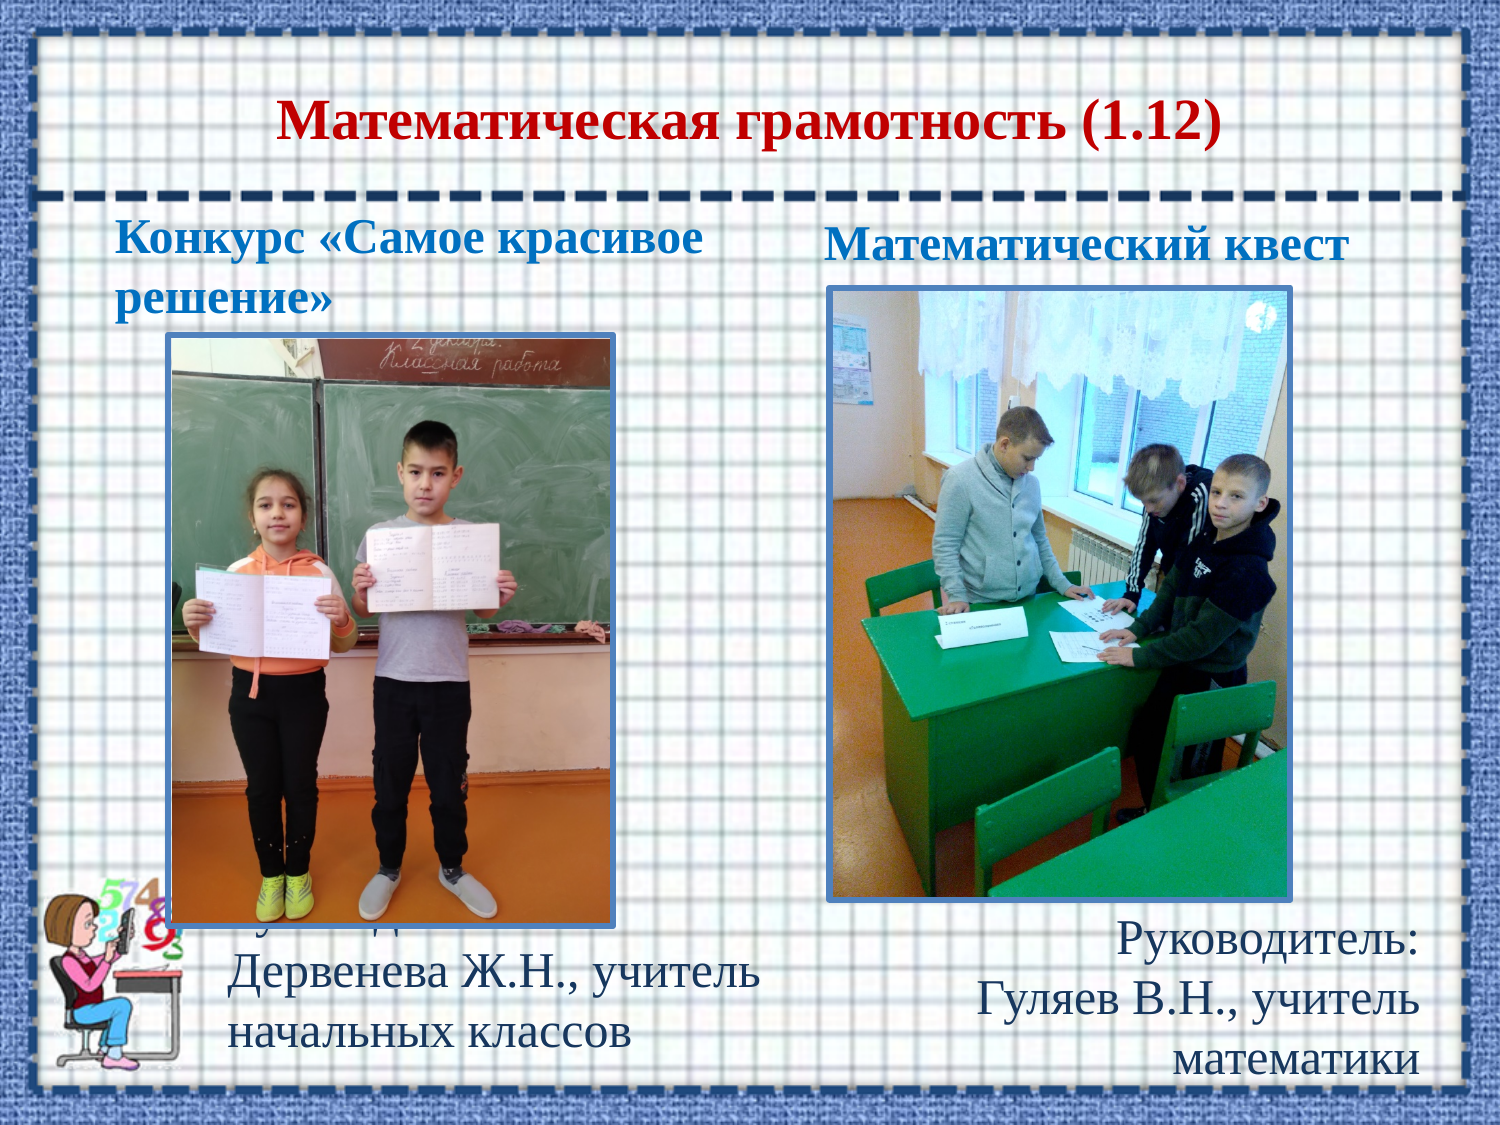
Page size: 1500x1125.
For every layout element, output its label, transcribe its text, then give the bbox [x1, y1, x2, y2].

picture [0, 0, 1500, 1125]
text_box Руководитель: Дервенева Ж.Н., учитель начальных классов [212, 869, 963, 1065]
text_box Руководитель: Гуляев В.Н., учитель математики [773, 897, 1436, 1092]
text_box Конкурс «Самое красивое решение» [100, 196, 762, 331]
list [832, 290, 1288, 897]
text_box Математический квест [785, 203, 1388, 278]
title Математическая грамотность (1.12) [75, 45, 1425, 188]
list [97, 410, 684, 850]
